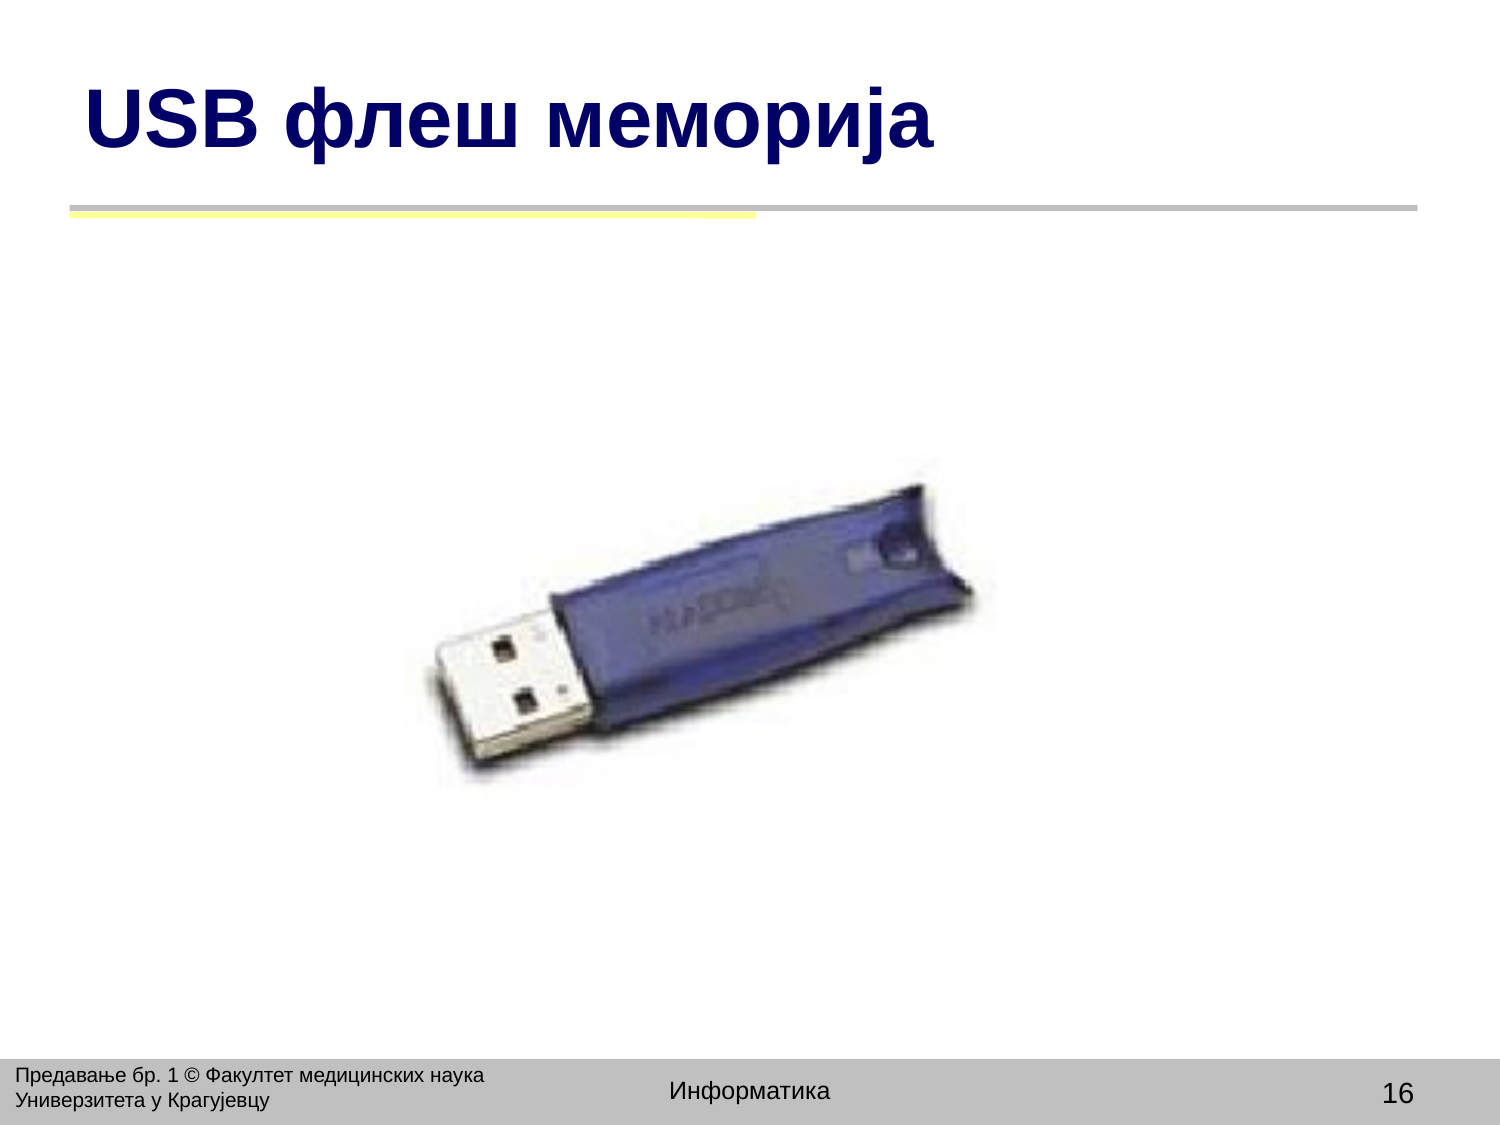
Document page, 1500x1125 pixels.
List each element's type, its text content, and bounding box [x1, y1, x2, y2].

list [405, 429, 997, 846]
title USB флеш меморија [69, 19, 1426, 208]
slide_number 16 [1079, 1066, 1430, 1125]
footer Информатика [512, 1066, 988, 1125]
slide_number Предавање бр. 1 © Факултет медицинских наука Универзитета у Крагујевцу [0, 1053, 599, 1108]
